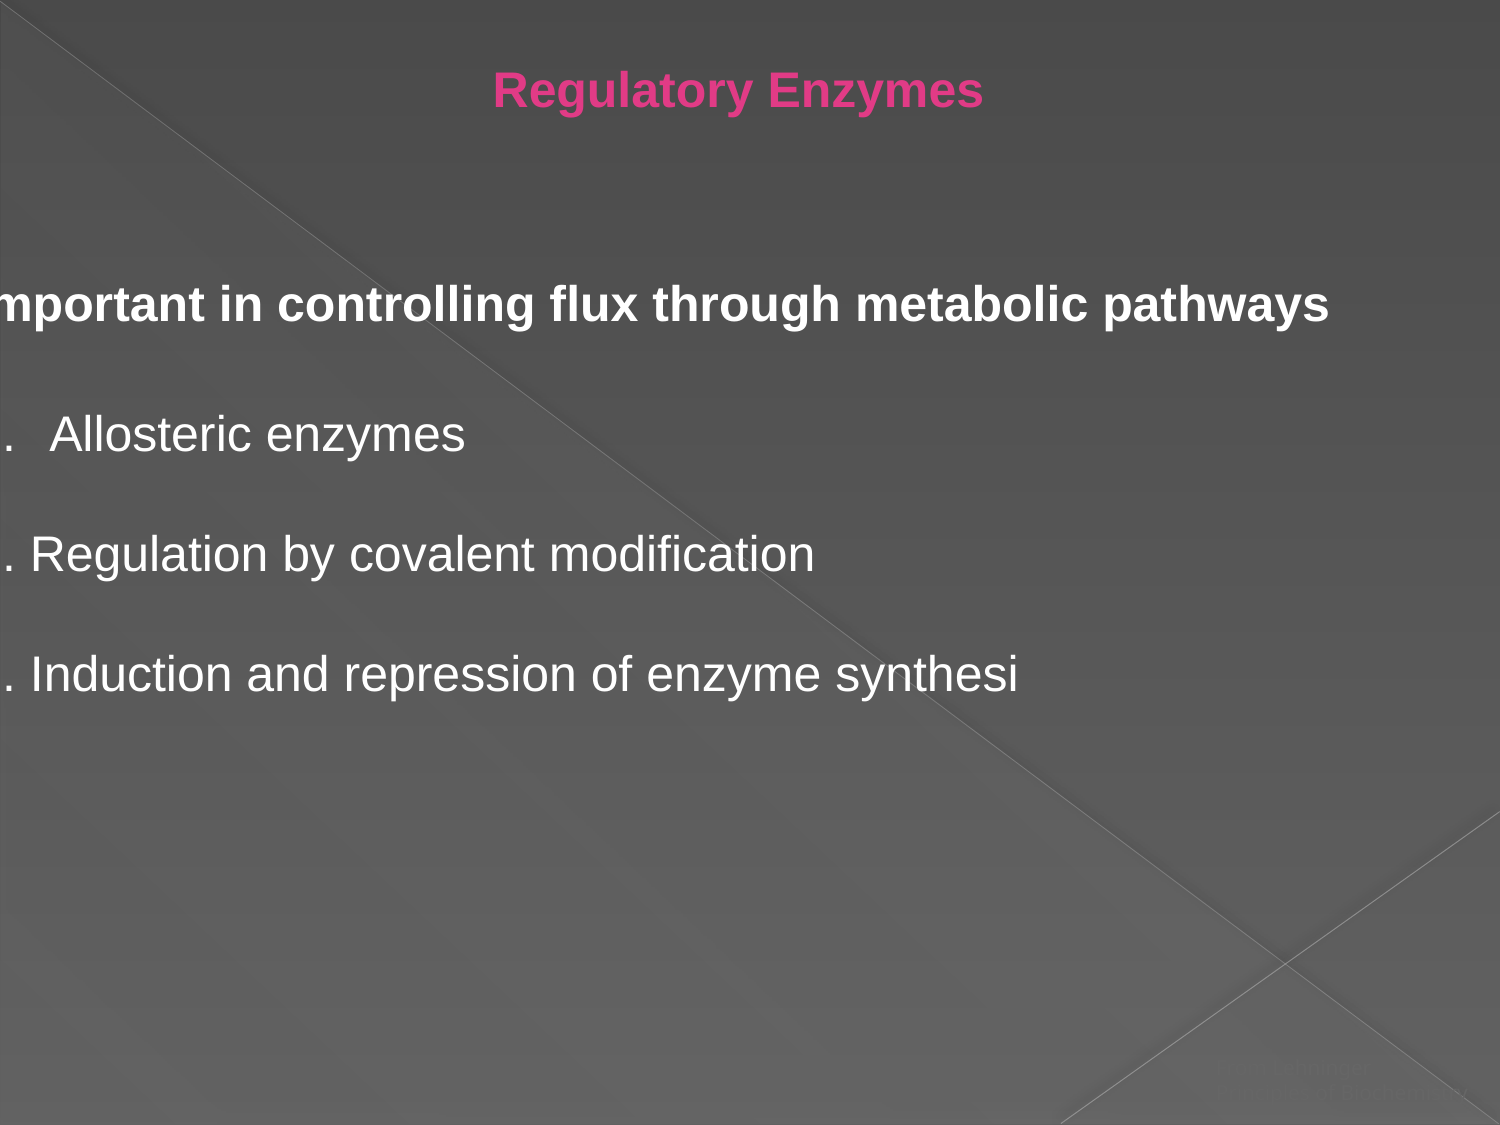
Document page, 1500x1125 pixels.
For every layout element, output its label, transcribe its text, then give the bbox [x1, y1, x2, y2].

text_box Regulatory Enzymes [87, 49, 1400, 170]
text_box From Lehninger Principles of Biochemistry [1201, 1047, 1483, 1113]
text_box important in controlling flux through metabolic pathways Allosteric enzymes 2. Regulation by covalent modification 3. Induction and repression of enzyme synthesi [0, 263, 1496, 769]
